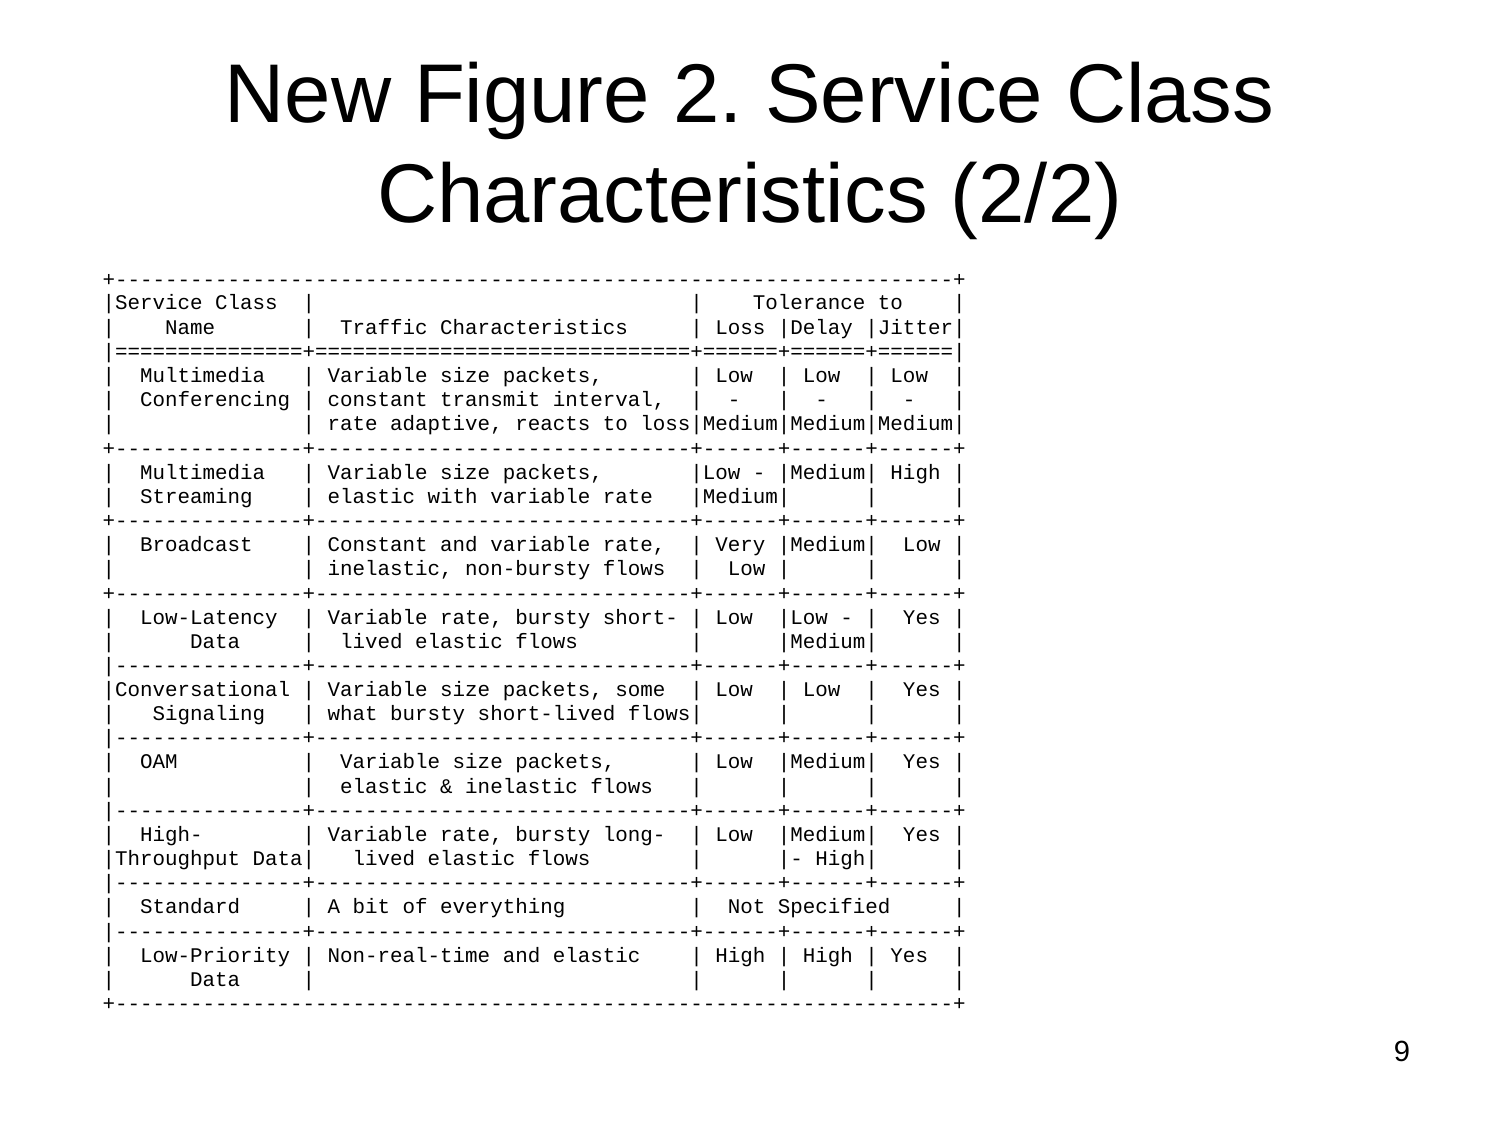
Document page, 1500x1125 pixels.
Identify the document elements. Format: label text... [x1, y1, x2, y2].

title New Figure 2. Service Class Characteristics (2/2) [74, 44, 1426, 233]
list +-------------------------------------------------------------------+ |Service Class | | Tolerance to | | Name | Traffic Characteristics | Loss |Delay |Jitter| |===============+==============================+======+======+======| | Multimedia | Variable size packets, | Low | Low | Low | | Conferencing | constant transmit interval, | - | - | - | | | rate adaptive, reacts to loss|Medium|Medium|Medium| +---------------+------------------------------+------+------+------+ | Multimedia | Variable size packets, |Low - |Medium| High | | Streaming | elastic with variable rate |Medium| | | +---------------+------------------------------+------+------+------+ | Broadcast | Constant and variable rate, | Very |Medium| Low | | | inelastic, non-bursty flows | Low | | | +---------------+------------------------------+------+------+------+ | Low-Latency | Variable rate, bursty short- | Low |Low - | Yes | | Data | lived elastic flows | |Medium| | |---------------+------------------------------+------+------+------+ |Conversational | Variable size packets, some | Low | Low | Yes | | Signaling | what bursty short-lived flows| | | | |---------------+------------------------------+------+------+------+ | OAM | Variable size packets, | Low |Medium| Yes | | | elastic & inelastic flows | | | | |---------------+------------------------------+------+------+------+ | High- | Variable rate, bursty long- | Low |Medium| Yes | |Throughput Data| lived elastic flows | |- High| | |---------------+------------------------------+------+------+------+ | Standard | A bit of everything | Not Specified | |---------------+------------------------------+------+------+------+ | Low-Priority | Non-real-time and elastic | High | High | Yes | | Data | | | | | +-------------------------------------------------------------------+ [74, 262, 1426, 1006]
slide_number 9 [1074, 1024, 1426, 1103]
